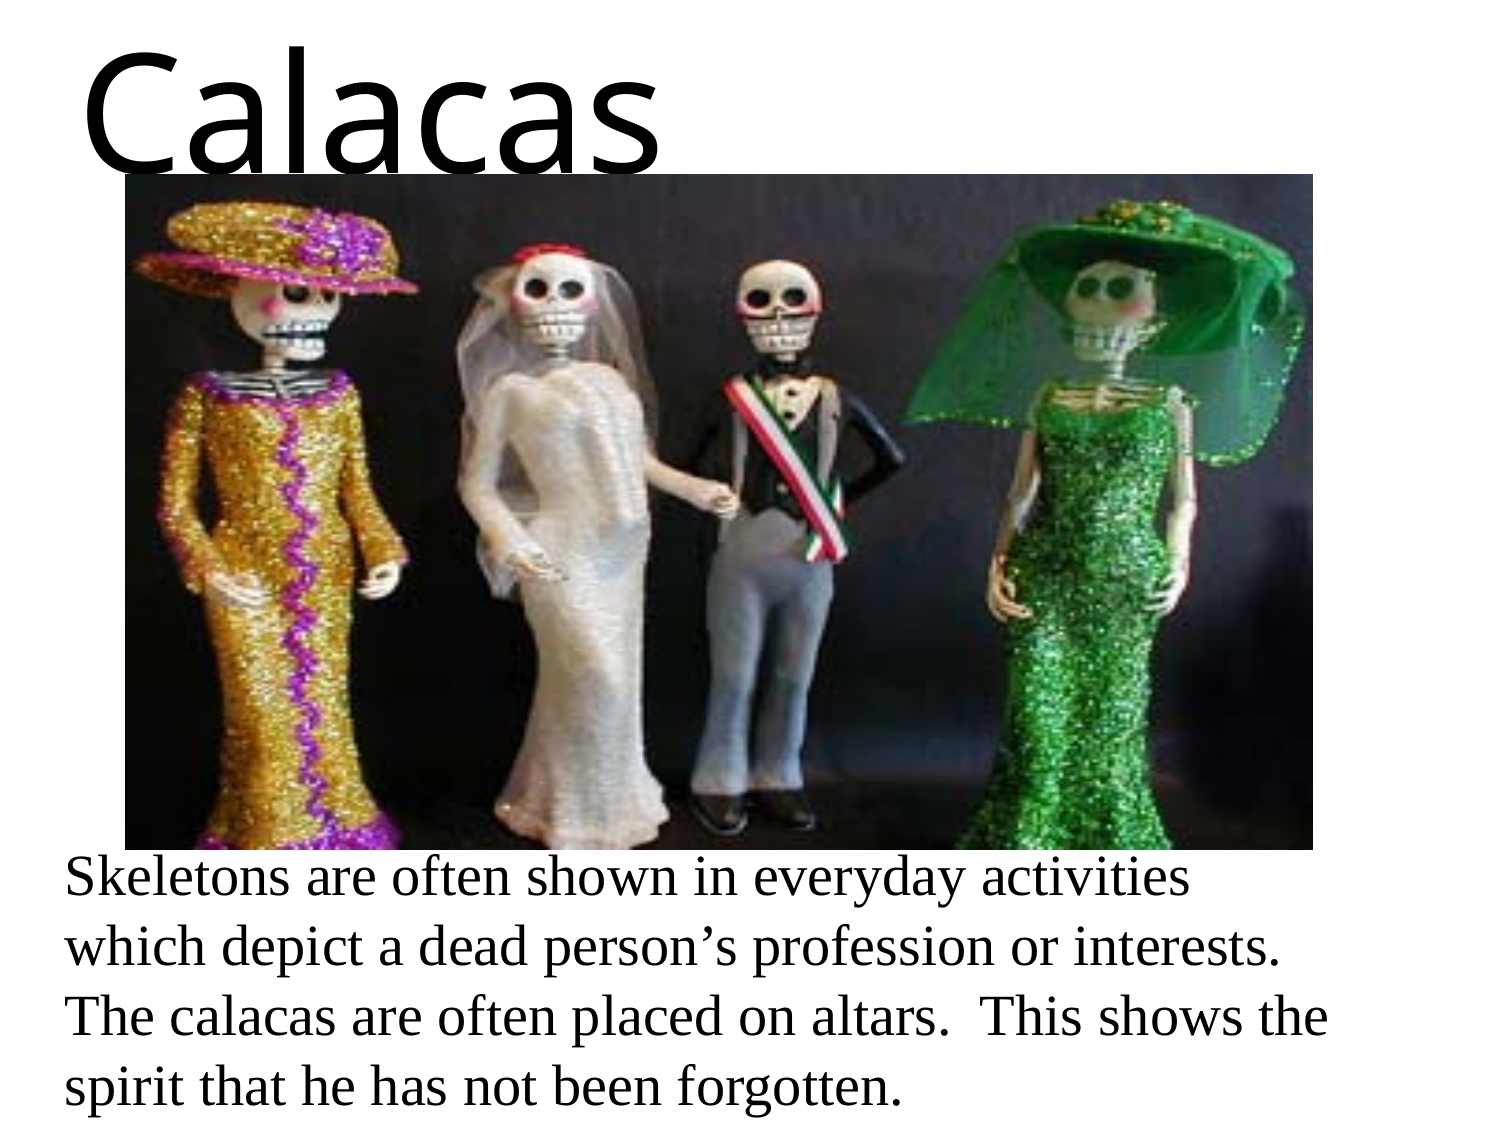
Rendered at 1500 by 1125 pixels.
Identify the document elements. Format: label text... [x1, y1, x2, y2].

text_box Skeletons are often shown in everyday activities which depict a dead person’s profession or interests. The calacas are often placed on altars. This shows the spirit that he has not been forgotten. [50, 829, 1363, 1125]
text_box Calacas [62, 0, 1125, 215]
picture [124, 174, 1313, 851]
